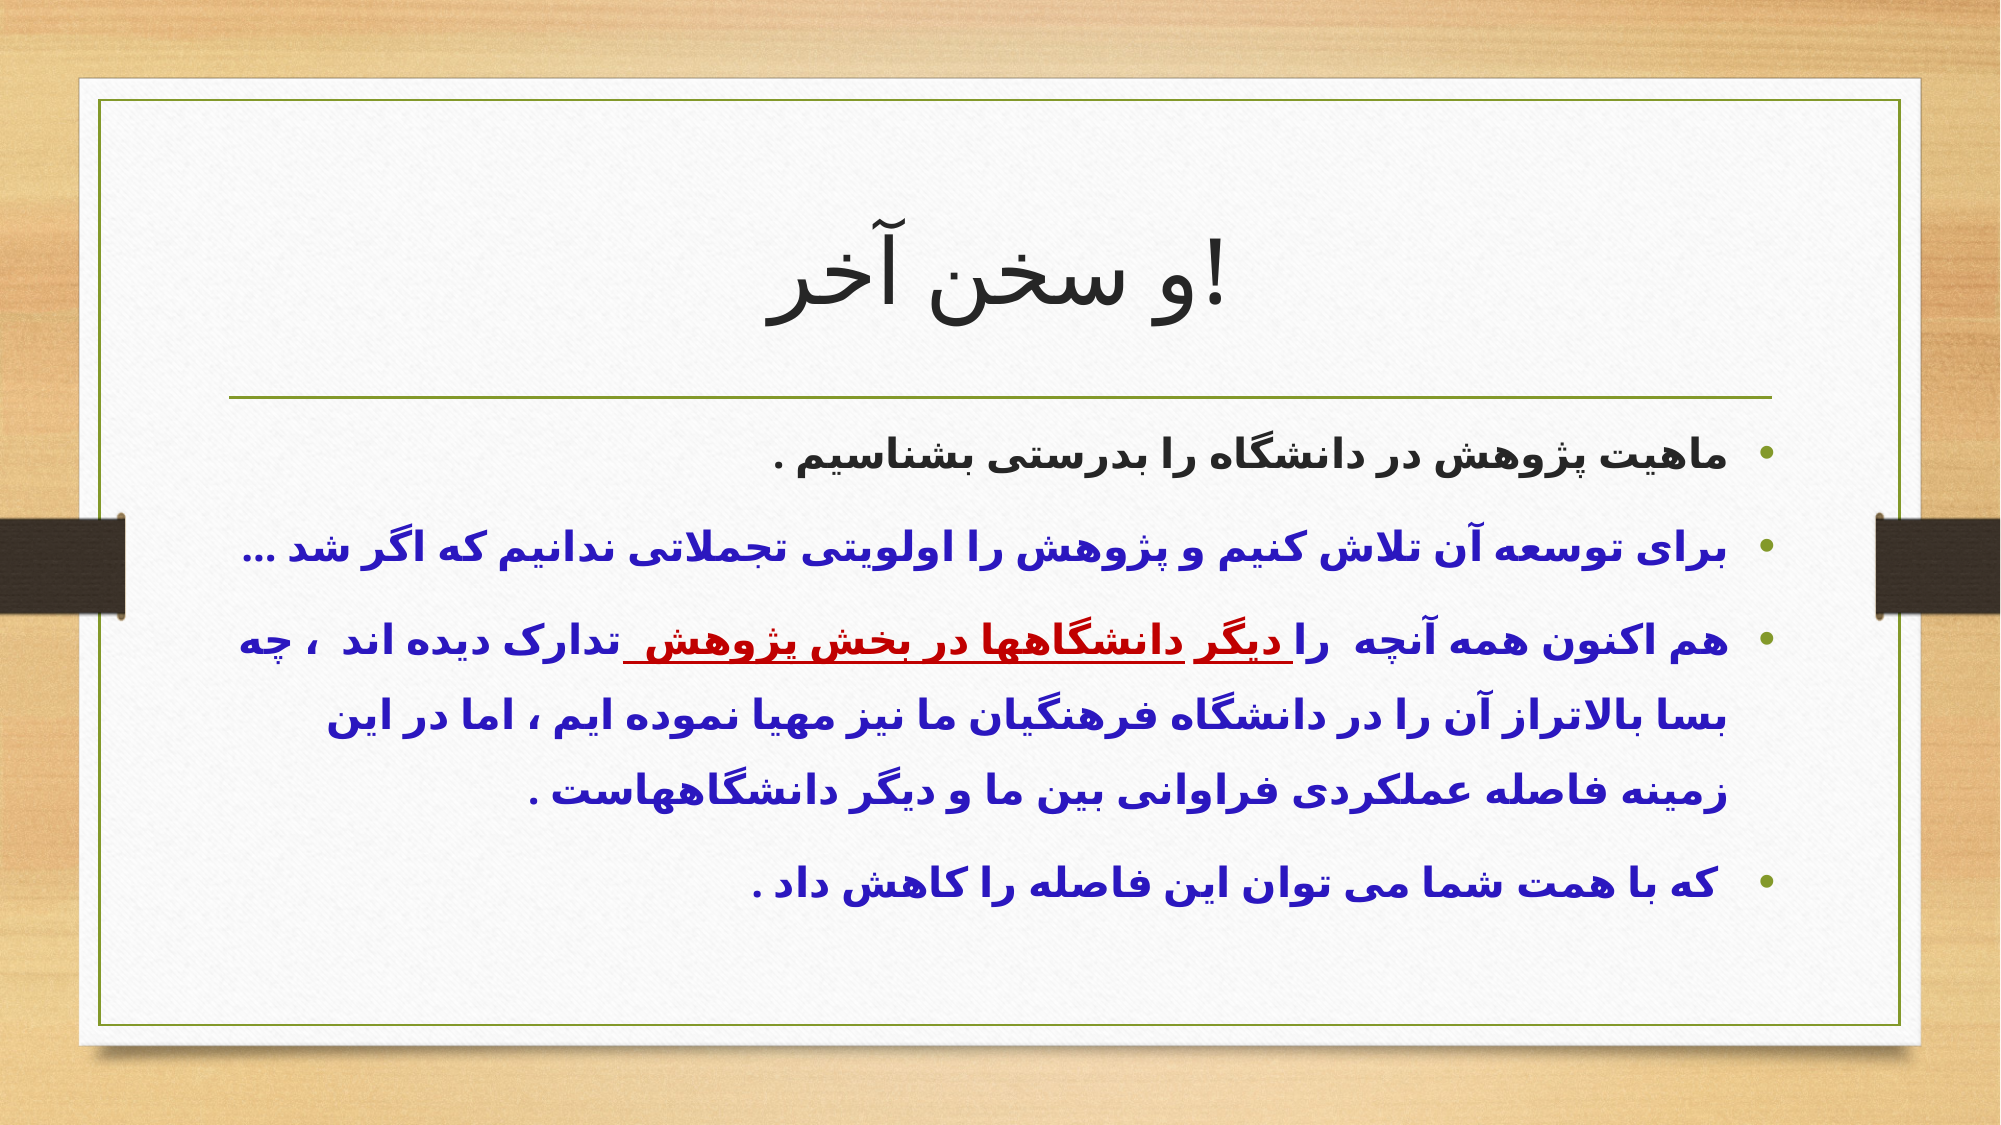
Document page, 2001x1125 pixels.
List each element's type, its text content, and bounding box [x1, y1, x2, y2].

list ماهیت پژوهش در دانشگاه را بدرستی بشناسیم . برای توسعه آن تلاش کنیم و پژوهش را اولویتی تجملاتی ندانیم که اگر شد ... هم اکنون همه آنچه را دیگر دانشگاهها در بخش پژوهش تدارک دیده اند ، چه بسا بالاتراز آن را در دانشگاه فرهنگیان ما نیز مهیا نموده ایم ، اما در این زمینه فاصله عملکردی فراوانی بین ما و دیگر دانشگاههاست . که با همت شما می توان این فاصله را کاهش داد . [212, 419, 1788, 964]
picture [0, 0, 2001, 1125]
title و سخن آخر! [212, 161, 1788, 375]
